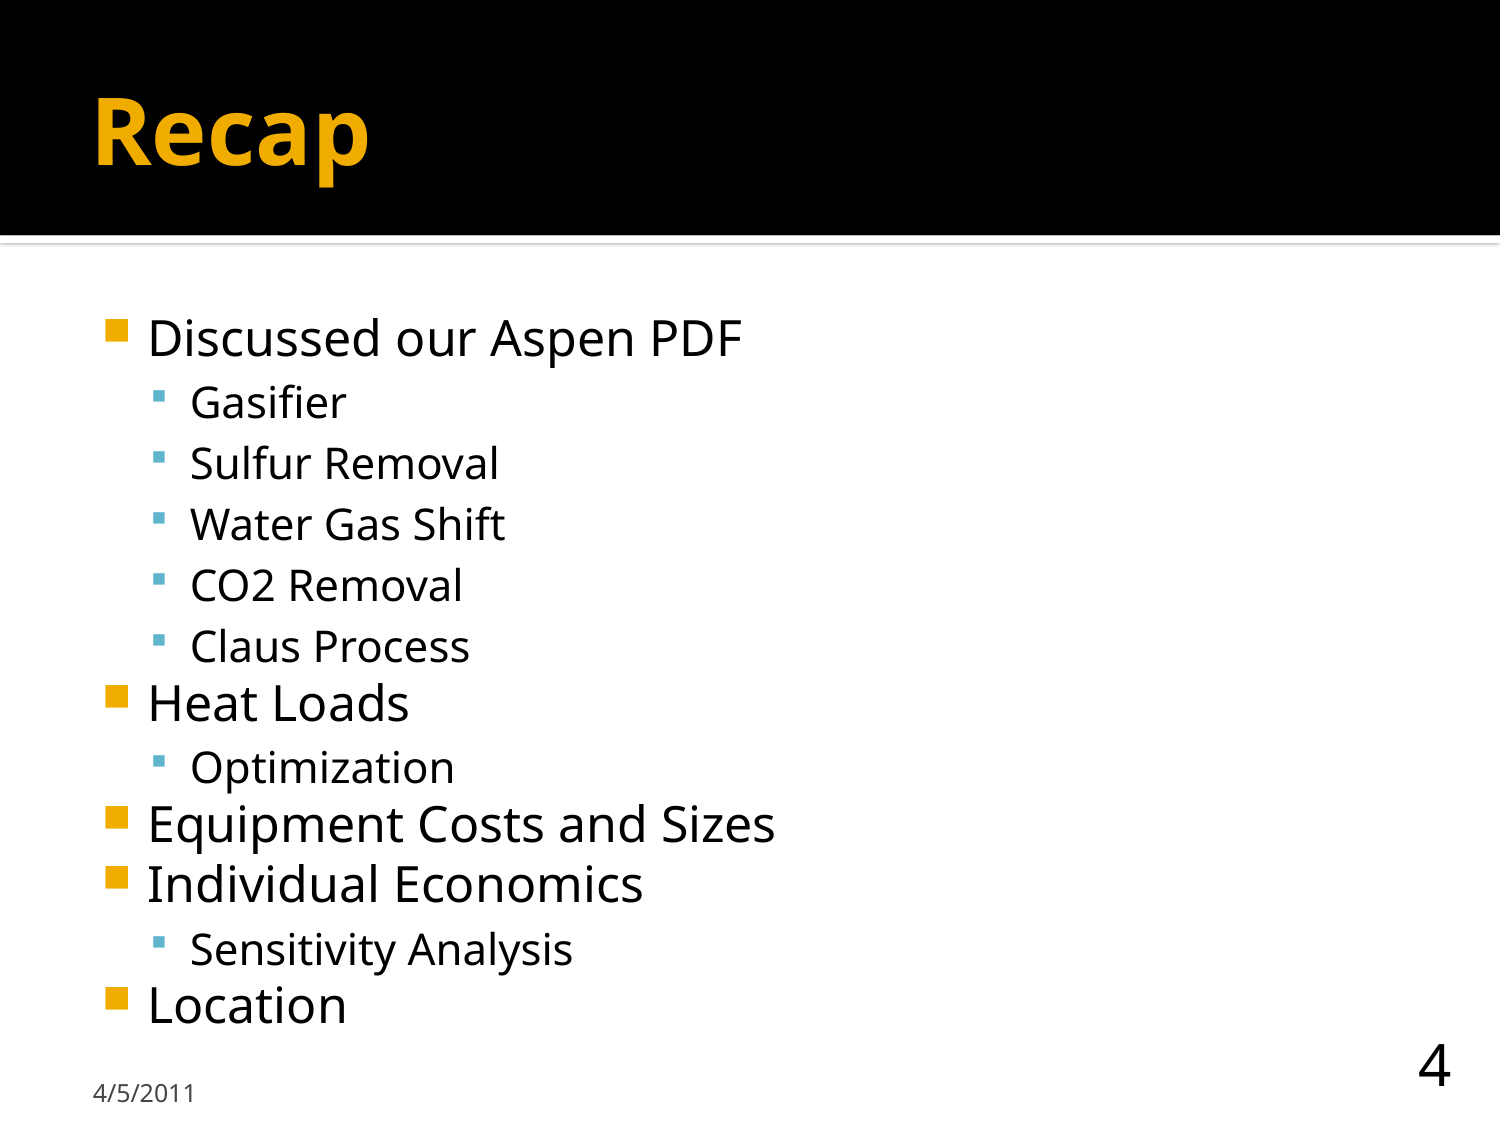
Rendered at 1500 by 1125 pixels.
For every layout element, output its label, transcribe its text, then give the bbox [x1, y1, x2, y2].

slide_number 4 [1345, 1062, 1467, 1108]
title Recap [75, 25, 1425, 231]
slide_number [75, 1062, 425, 1108]
list Discussed our Aspen PDF Gasifier Sulfur Removal Water Gas Shift CO2 Removal Claus Process Heat Loads Optimization Equipment Costs and Sizes Individual Economics Sensitivity Analysis Location [75, 291, 1450, 1050]
